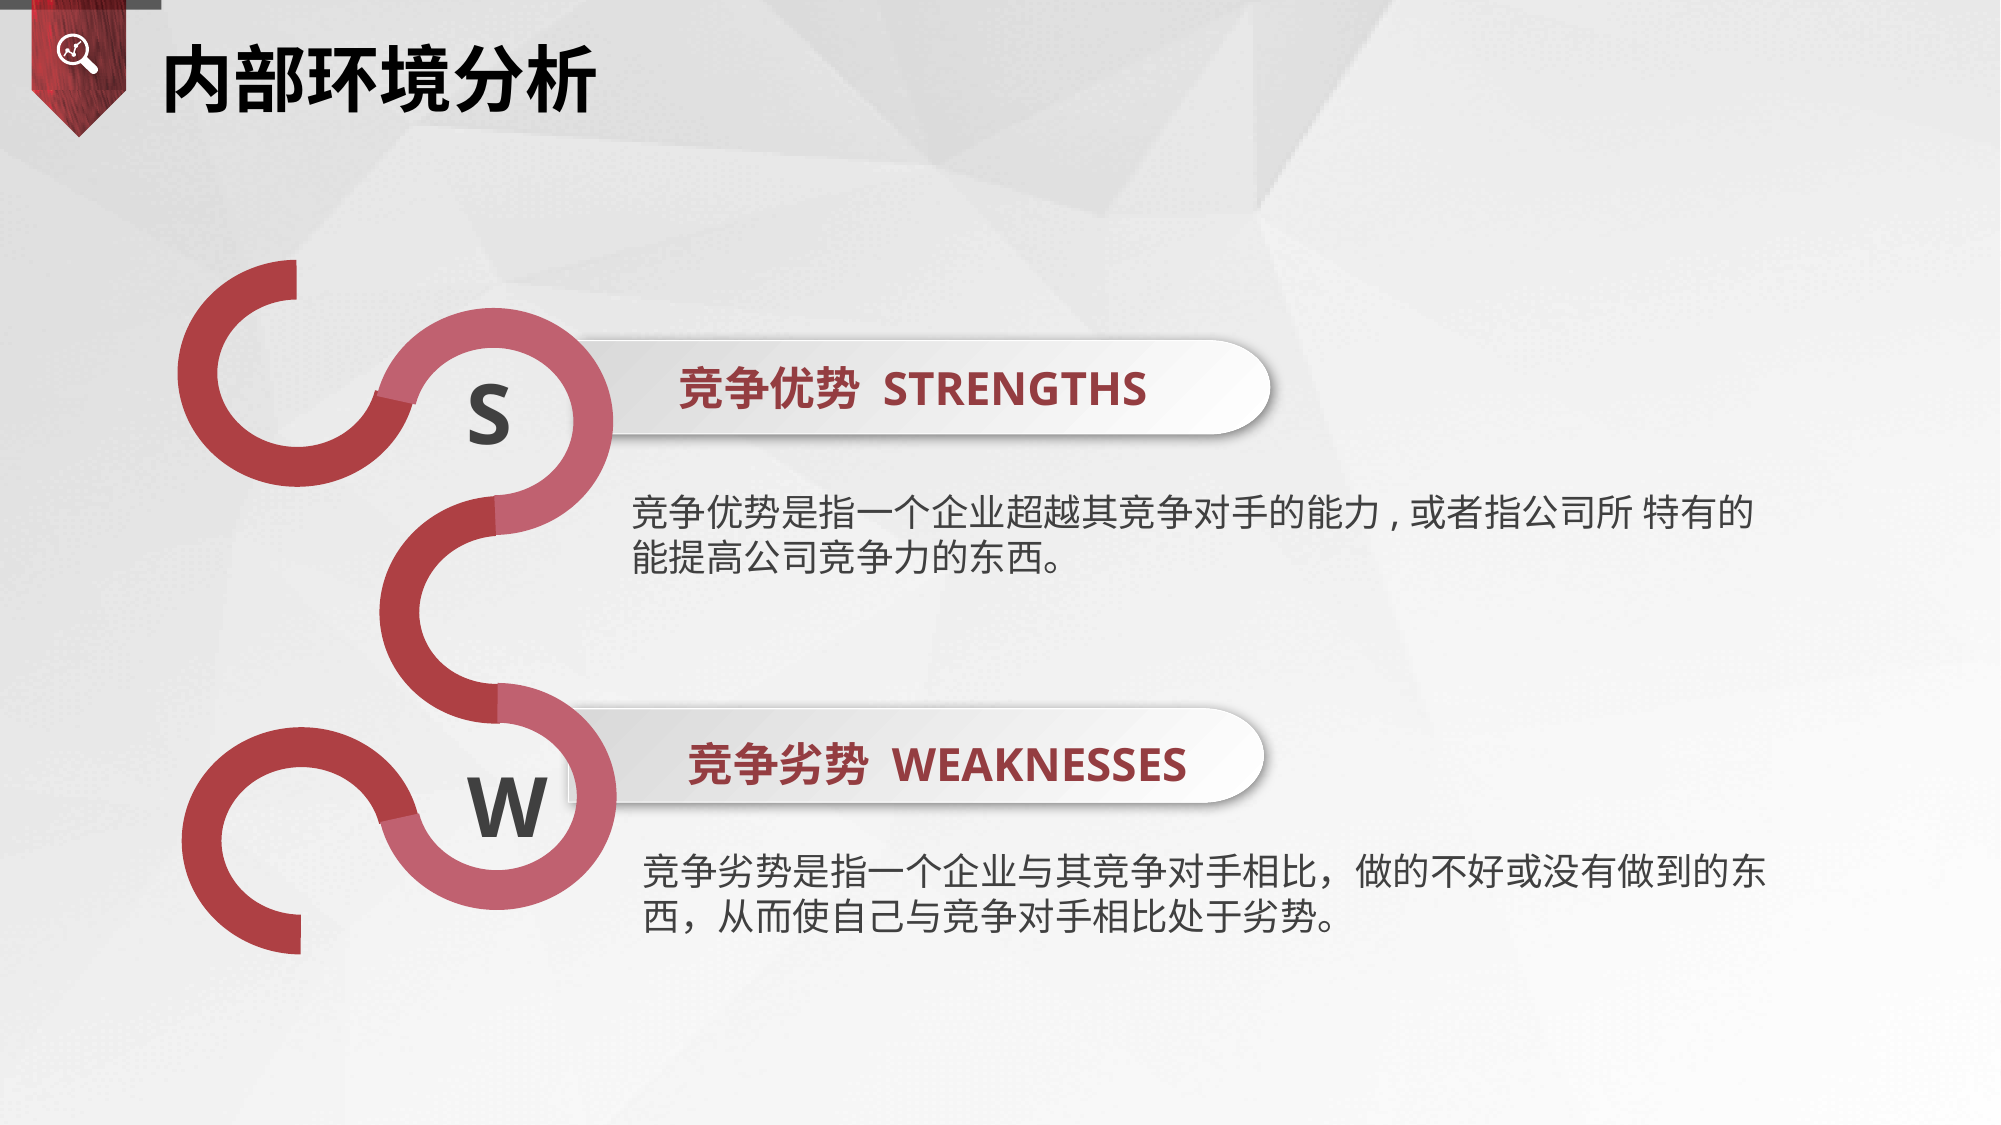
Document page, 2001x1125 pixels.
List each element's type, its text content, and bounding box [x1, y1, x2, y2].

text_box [619, 340, 1270, 434]
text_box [177, 259, 619, 955]
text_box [619, 708, 1264, 803]
text_box 内部环境分析 [149, 28, 891, 128]
picture [0, 0, 2001, 1125]
text_box 竞争优势是指一个企业超越其竞争对手的能力,或者指公司所 特有的能提高公司竞争力的东西。 [619, 482, 1777, 587]
text_box 竞争劣势是指一个企业与其竞争对手相比，做的不好或没有做到的东西，从而使自己与竞争对手相比处于劣势。 [627, 840, 1789, 946]
